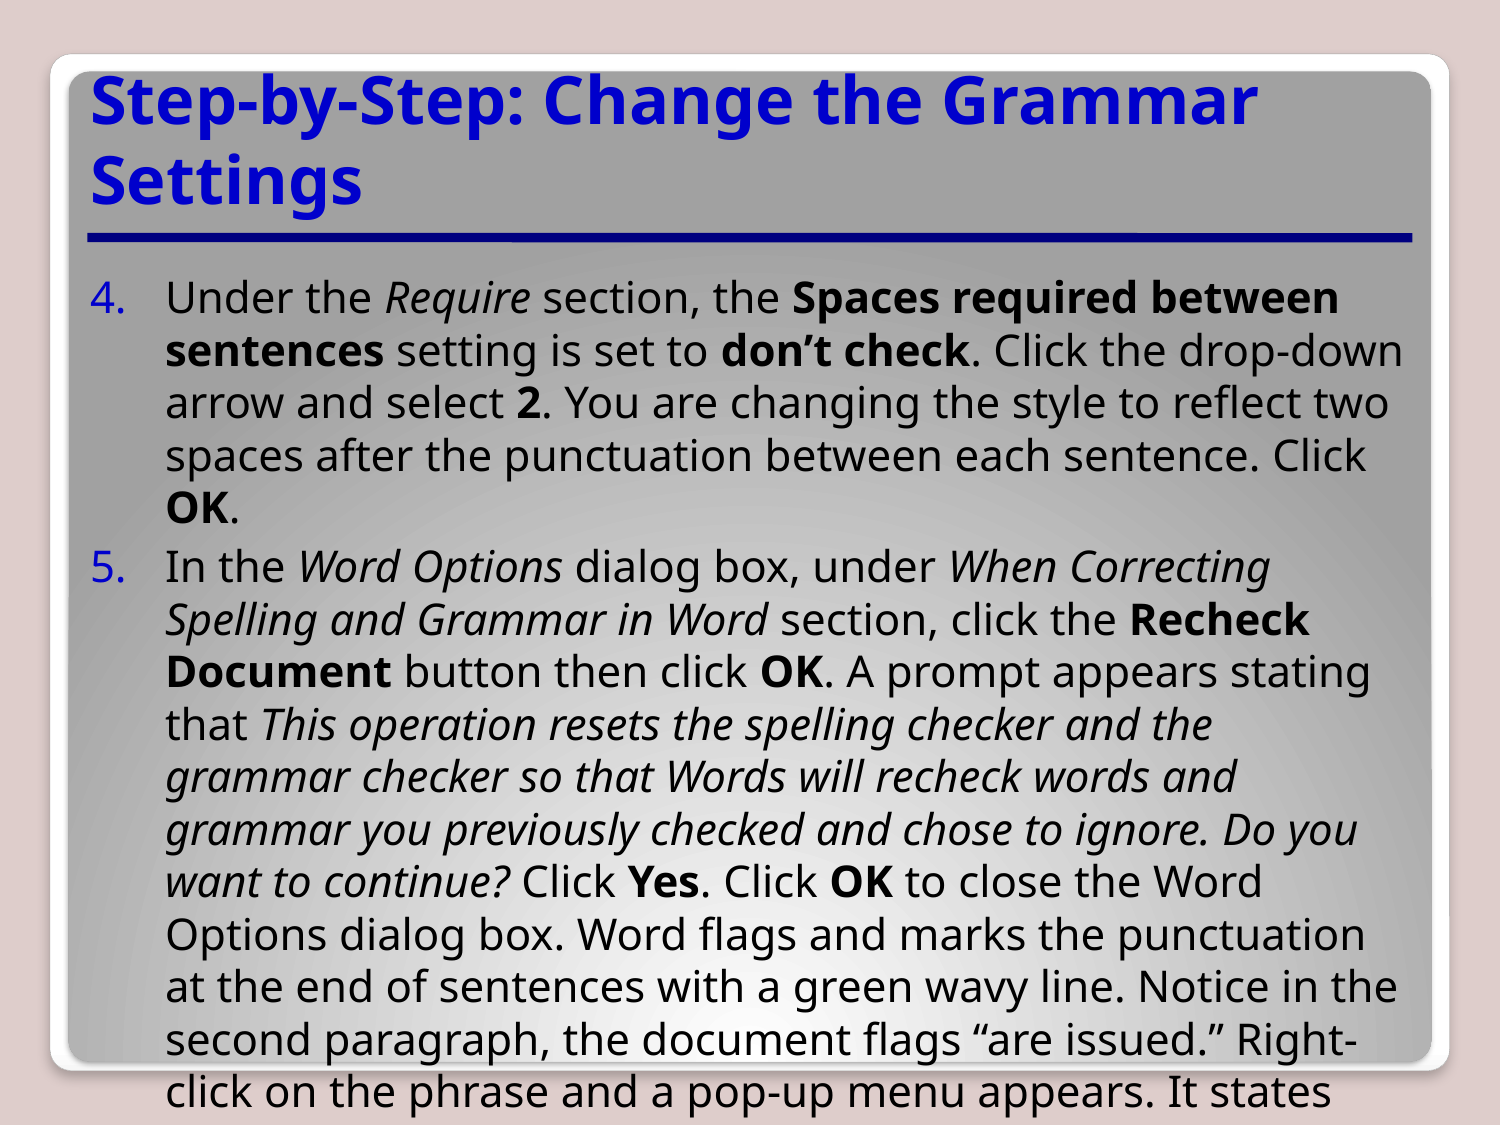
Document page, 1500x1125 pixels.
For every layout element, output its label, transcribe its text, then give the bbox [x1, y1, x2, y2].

title Step-by-Step: Change the Grammar Settings [74, 74, 1426, 226]
list Under the Require section, the Spaces required between sentences setting is set to don’t check. Click the drop-down arrow and select 2. You are changing the style to reflect two spaces after the punctuation between each sentence. Click OK. In the Word Options dialog box, under When Correcting Spelling and Grammar in Word section, click the Recheck Document button then click OK. A prompt appears stating that This operation resets the spelling checker and the grammar checker so that Words will recheck words and grammar you previously checked and chose to ignore. Do you want to continue? Click Yes. Click OK to close the Word Options dialog box. Word flags and marks the punctuation at the end of sentences with a green wavy line. Notice in the second paragraph, the document flags “are issued.” Right-click on the phrase and a pop-up menu appears. It states “Passive Voice (consider revising).” [74, 262, 1426, 1063]
